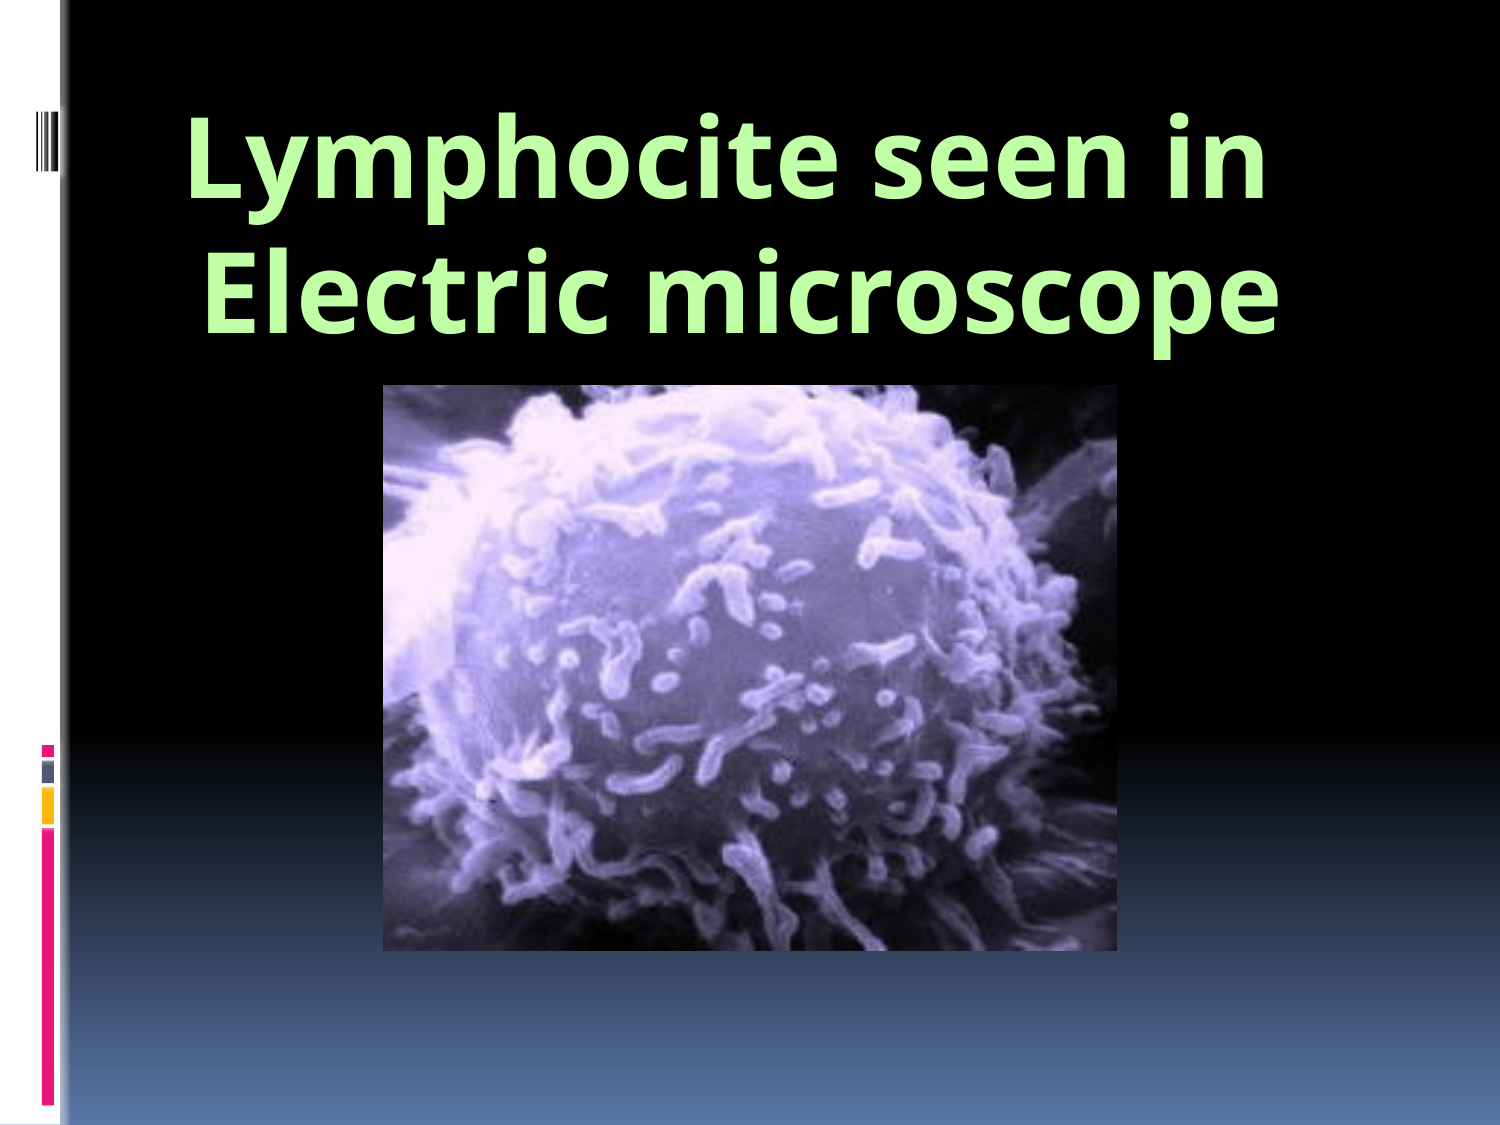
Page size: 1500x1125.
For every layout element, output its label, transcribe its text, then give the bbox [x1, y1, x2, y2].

text_box Lymphocite seen in Electric microscope [166, 78, 1316, 364]
picture [383, 384, 1117, 951]
